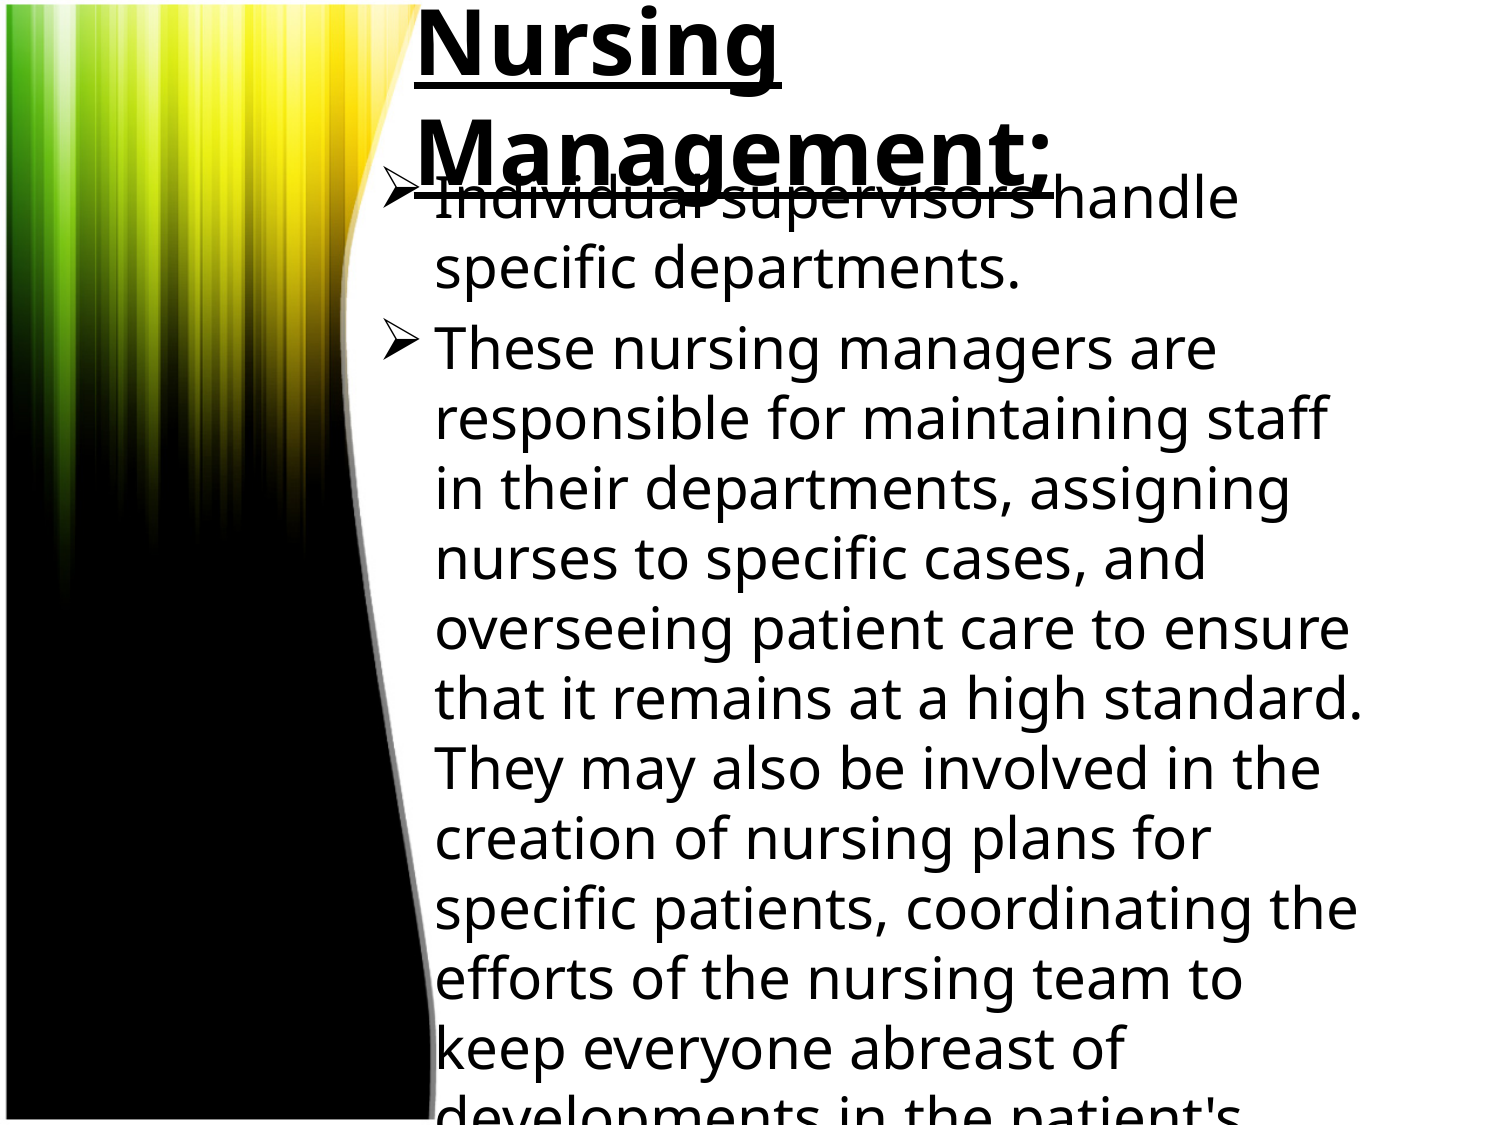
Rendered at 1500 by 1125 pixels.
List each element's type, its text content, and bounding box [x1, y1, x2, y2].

title Nursing Management; [398, 0, 1426, 188]
picture [0, 0, 1500, 1125]
list Individual supervisors handle specific departments. These nursing managers are responsible for maintaining staff in their departments, assigning nurses to specific cases, and overseeing patient care to ensure that it remains at a high standard. They may also be involved in the creation of nursing plans for specific patients, coordinating the efforts of the nursing team to keep everyone abreast of developments in the patient's condition and medical care. [363, 152, 1391, 1091]
